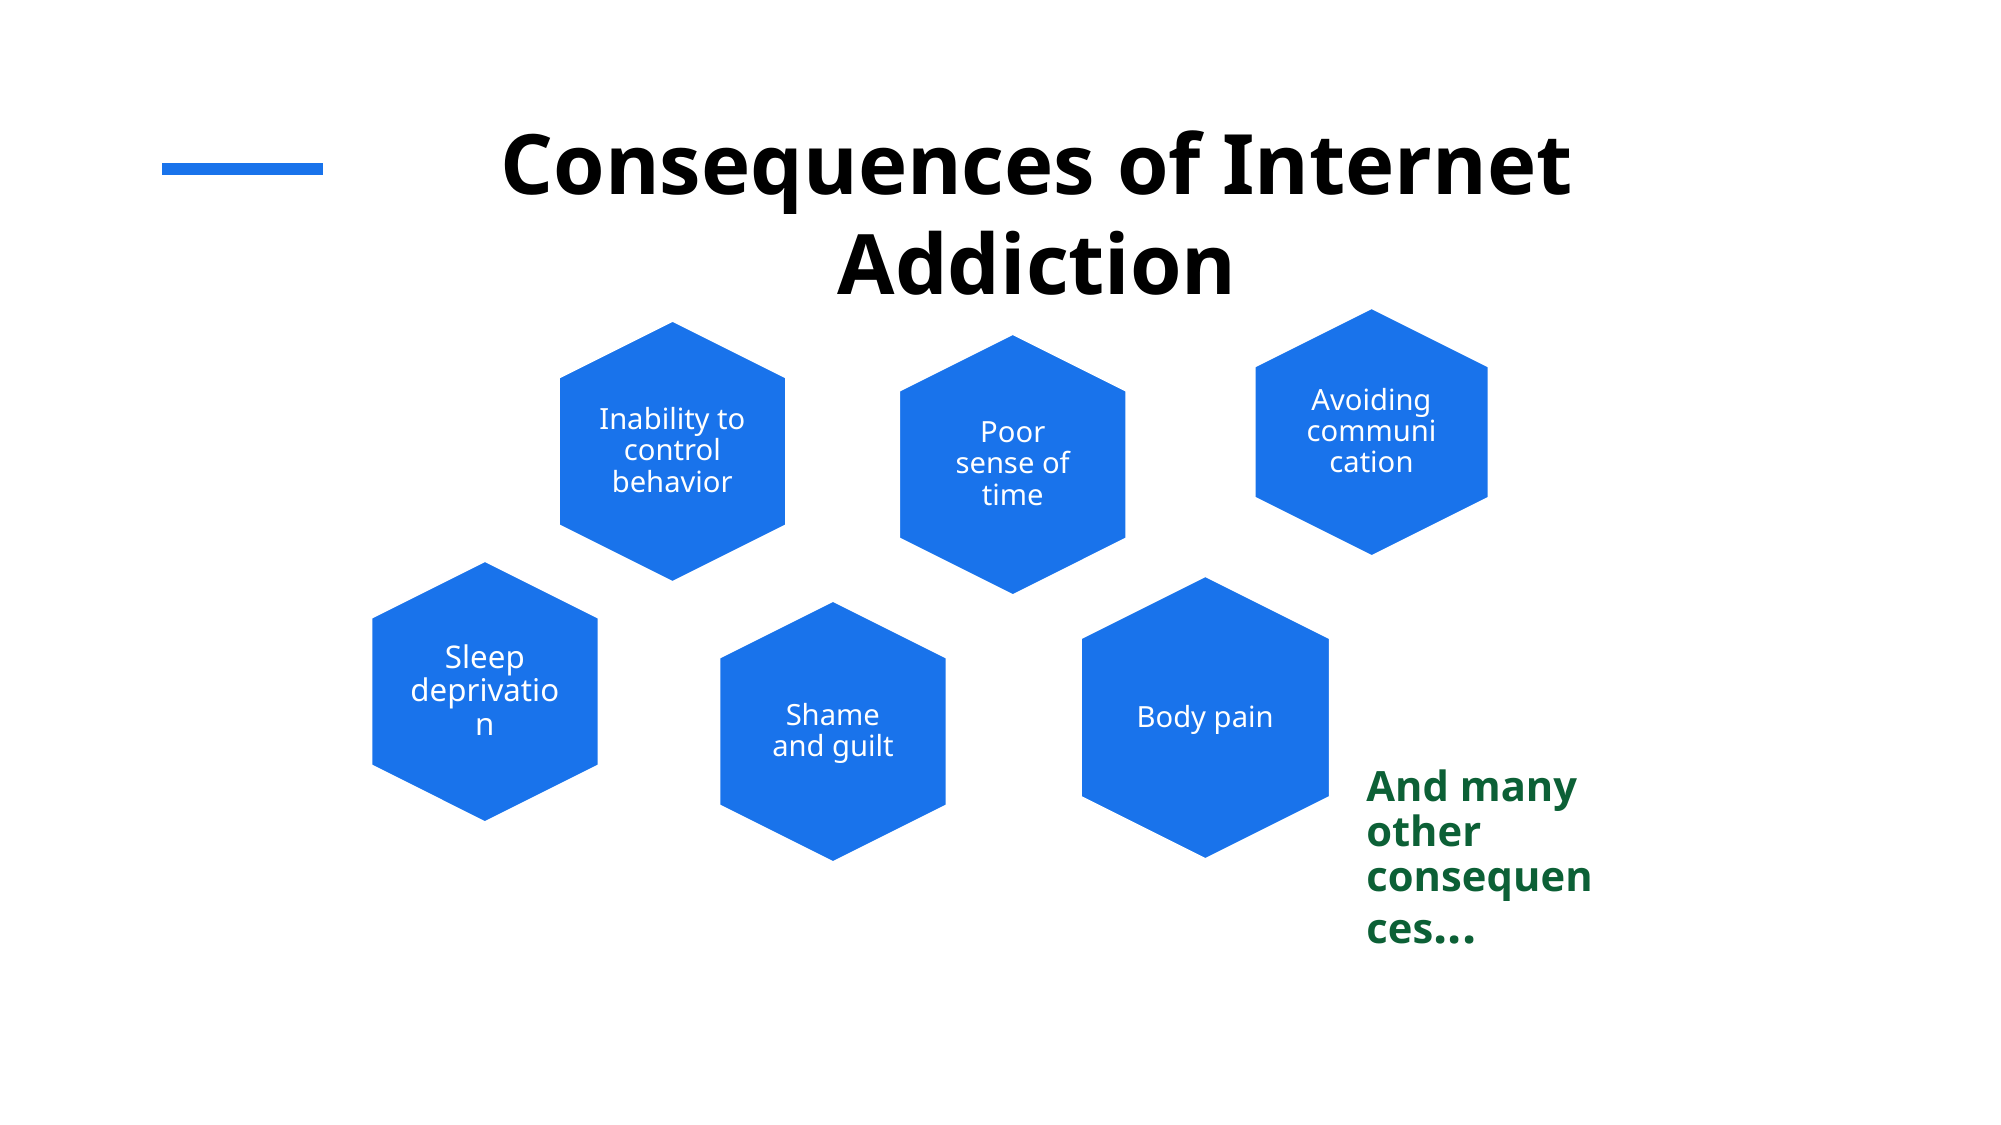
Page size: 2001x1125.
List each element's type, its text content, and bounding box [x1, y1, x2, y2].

title Consequences of Internet Addiction [337, 103, 1738, 356]
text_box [370, 307, 1625, 939]
